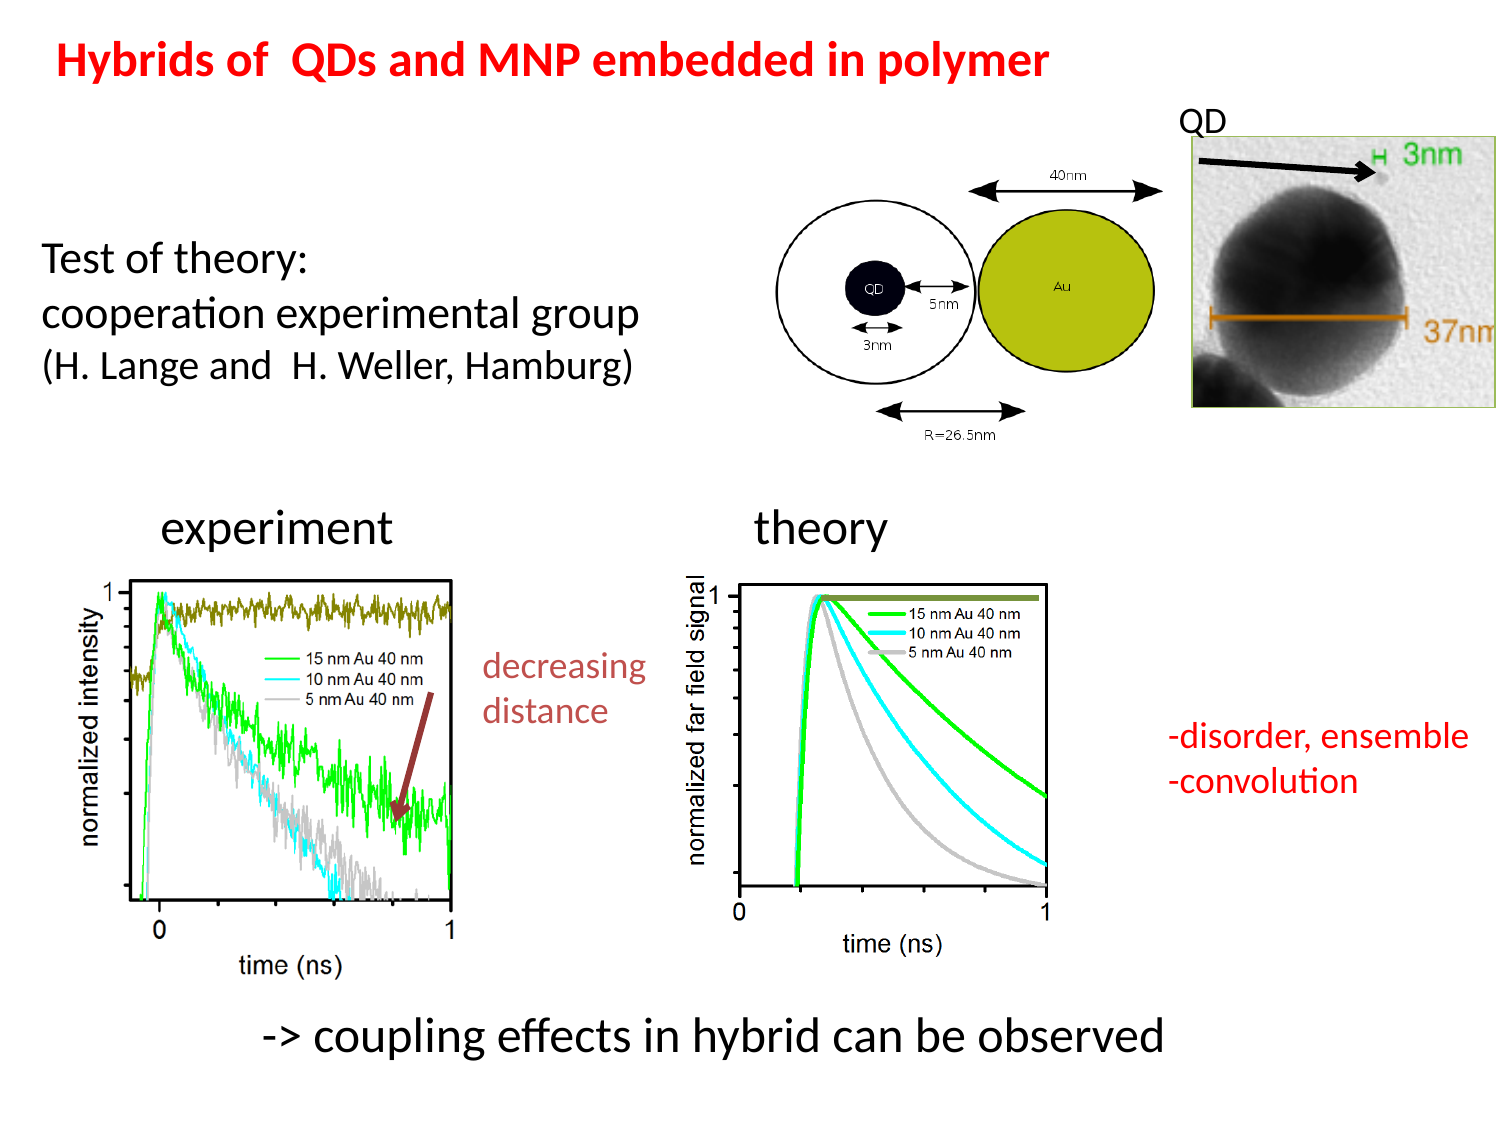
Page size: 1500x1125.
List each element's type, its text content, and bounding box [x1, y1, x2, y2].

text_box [1198, 160, 1377, 173]
text_box Hybrids of QDs and MNP embedded in polymer [41, 19, 1128, 94]
text_box decreasing distance [482, 633, 662, 739]
picture [676, 562, 1070, 961]
picture [76, 564, 479, 988]
text_box -disorder, ensemble -convolution [1153, 704, 1485, 809]
text_box experiment theory [145, 486, 904, 562]
text_box -> coupling effects in hybrid can be observed [247, 994, 1181, 1070]
text_box Test of theory: cooperation experimental group (H. Lange and H. Weller, Hamburg) [26, 220, 666, 396]
text_box QD [1164, 88, 1242, 149]
picture [761, 161, 1182, 445]
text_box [395, 692, 432, 823]
picture [1192, 136, 1495, 407]
